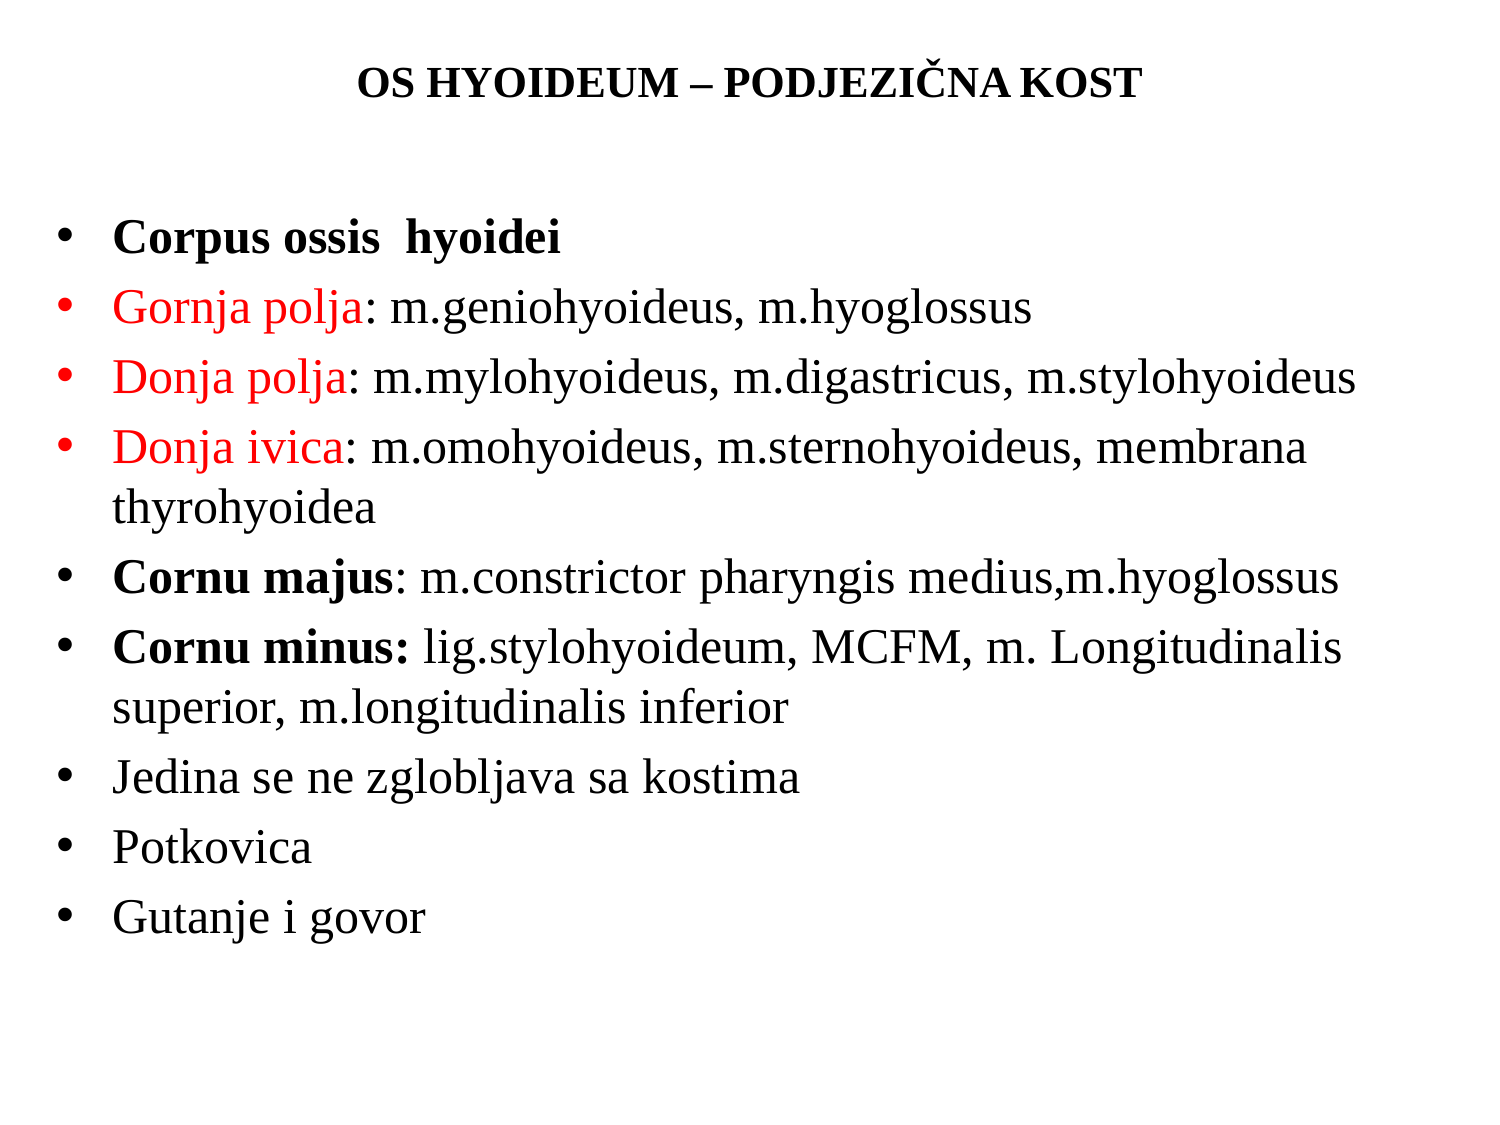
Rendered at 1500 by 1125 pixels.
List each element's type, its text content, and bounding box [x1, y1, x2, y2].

list Corpus ossis hyoidei Gornja polja: m.geniohyoideus, m.hyoglossus Donja polja: m.mylohyoideus, m.digastricus, m.stylohyoideus Donja ivica: m.omohyoideus, m.sternohyoideus, membrana thyrohyoidea Cornu majus: m.constrictor pharyngis medius,m.hyoglossus Cornu minus: lig.stylohyoideum, MCFM, m. Longitudinalis superior, m.longitudinalis inferior Jedina se ne zglobljava sa kostima Potkovica Gutanje i govor [41, 196, 1459, 1071]
title OS HYOIDEUM – PODJEZIČNA KOST [75, 45, 1425, 114]
